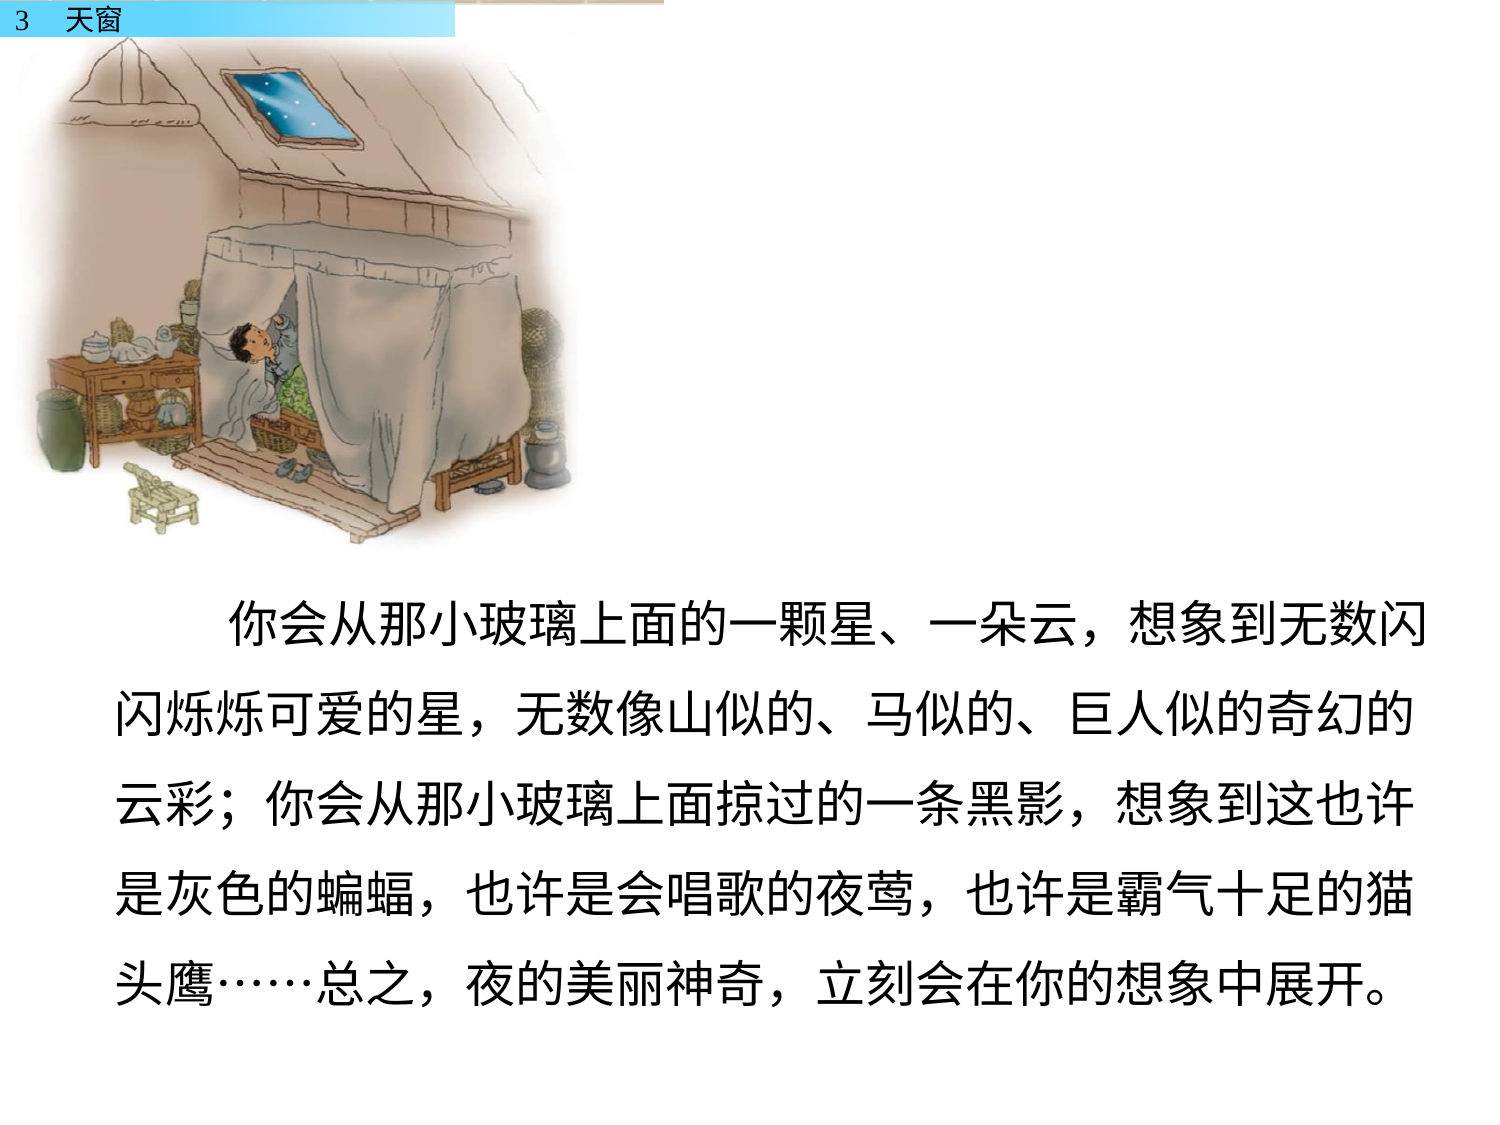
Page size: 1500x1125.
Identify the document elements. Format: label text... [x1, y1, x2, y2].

picture [0, 0, 664, 556]
text_box 你会从那小玻璃上面的一颗星、一朵云，想象到无数闪闪烁烁可爱的星，无数像山似的、马似的、巨人似的奇幻的云彩；你会从那小玻璃上面掠过的一条黑影，想象到这也许是灰色的蝙蝠，也许是会唱歌的夜莺，也许是霸气十足的猫头鹰……总之，夜的美丽神奇，立刻会在你的想象中展开。 [100, 555, 1477, 1020]
